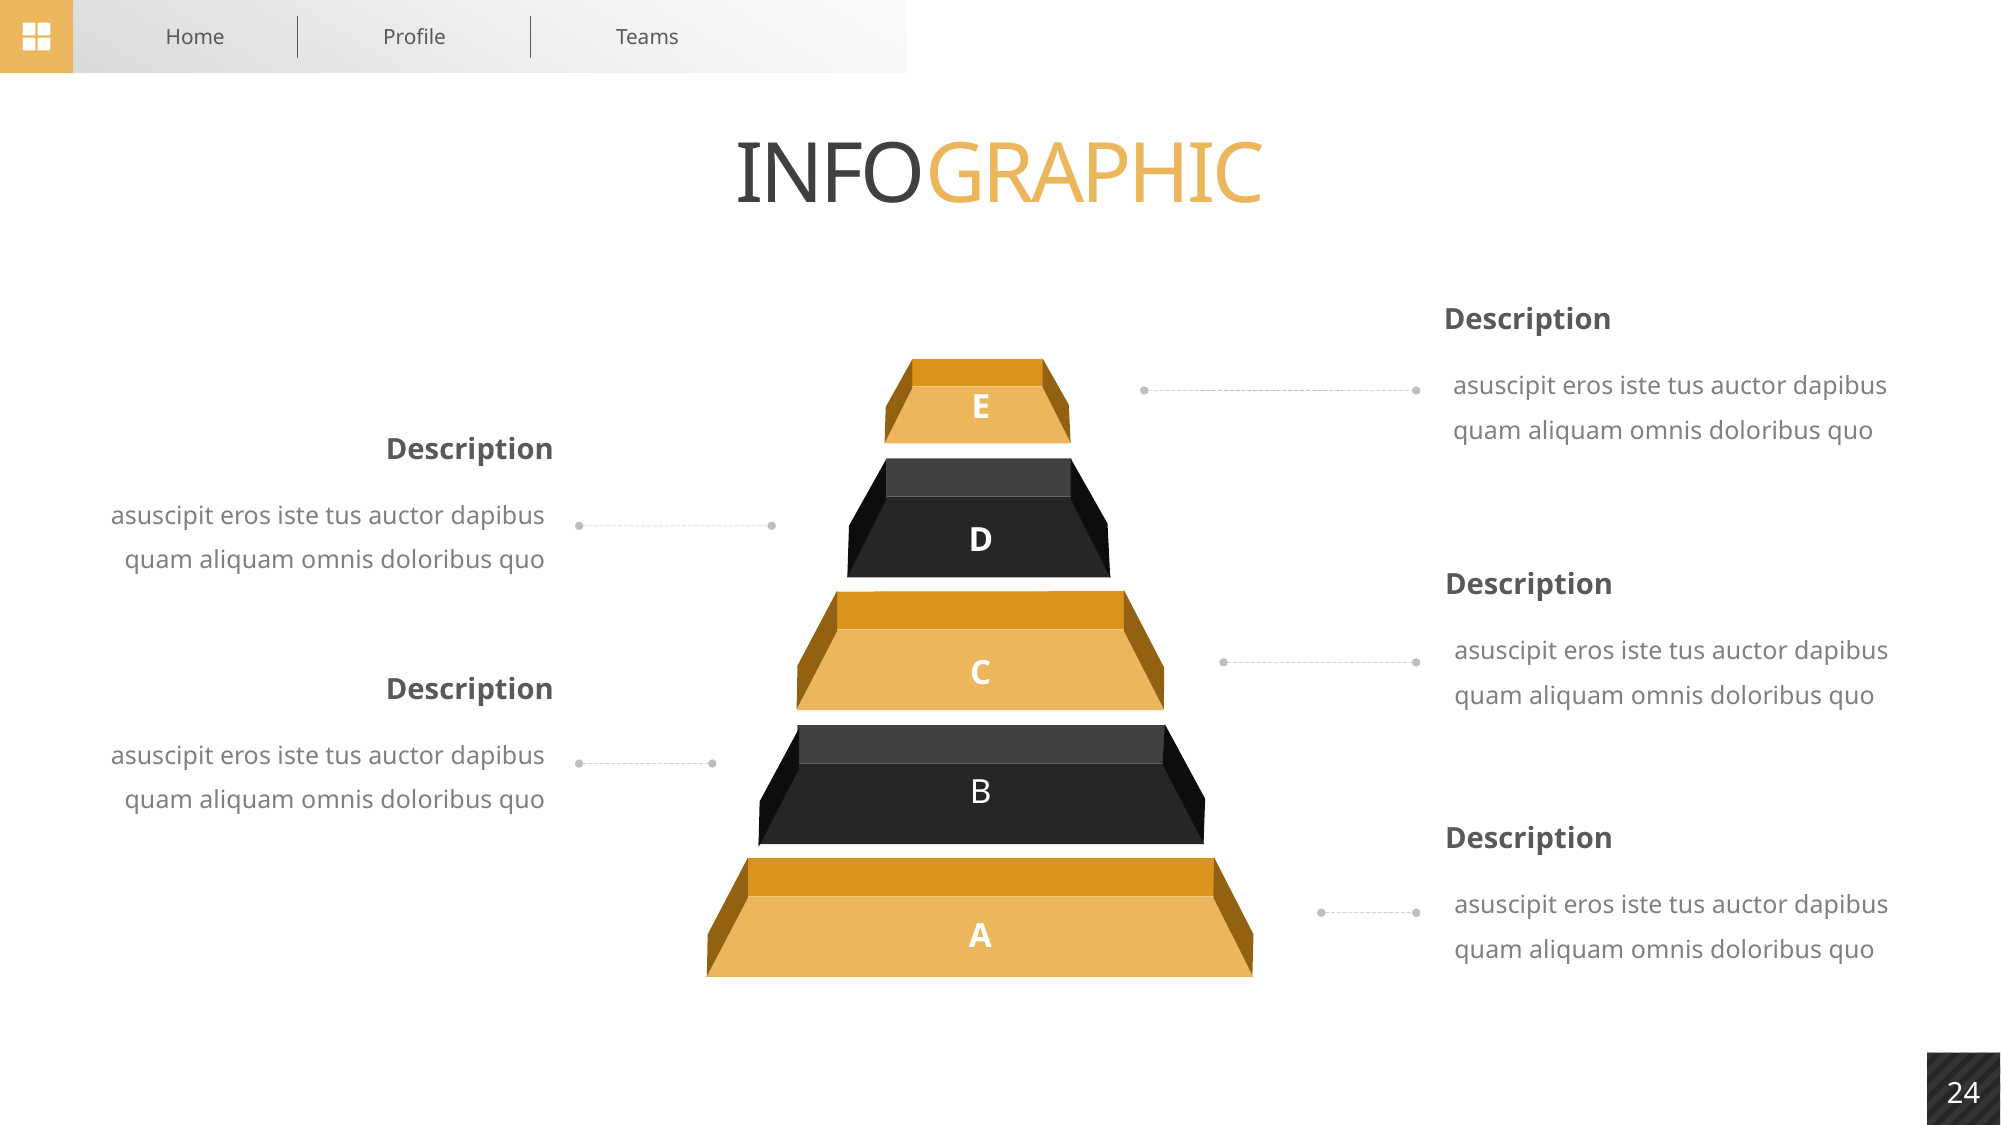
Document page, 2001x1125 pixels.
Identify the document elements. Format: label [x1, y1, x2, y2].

text_box [0, 0, 2001, 1125]
